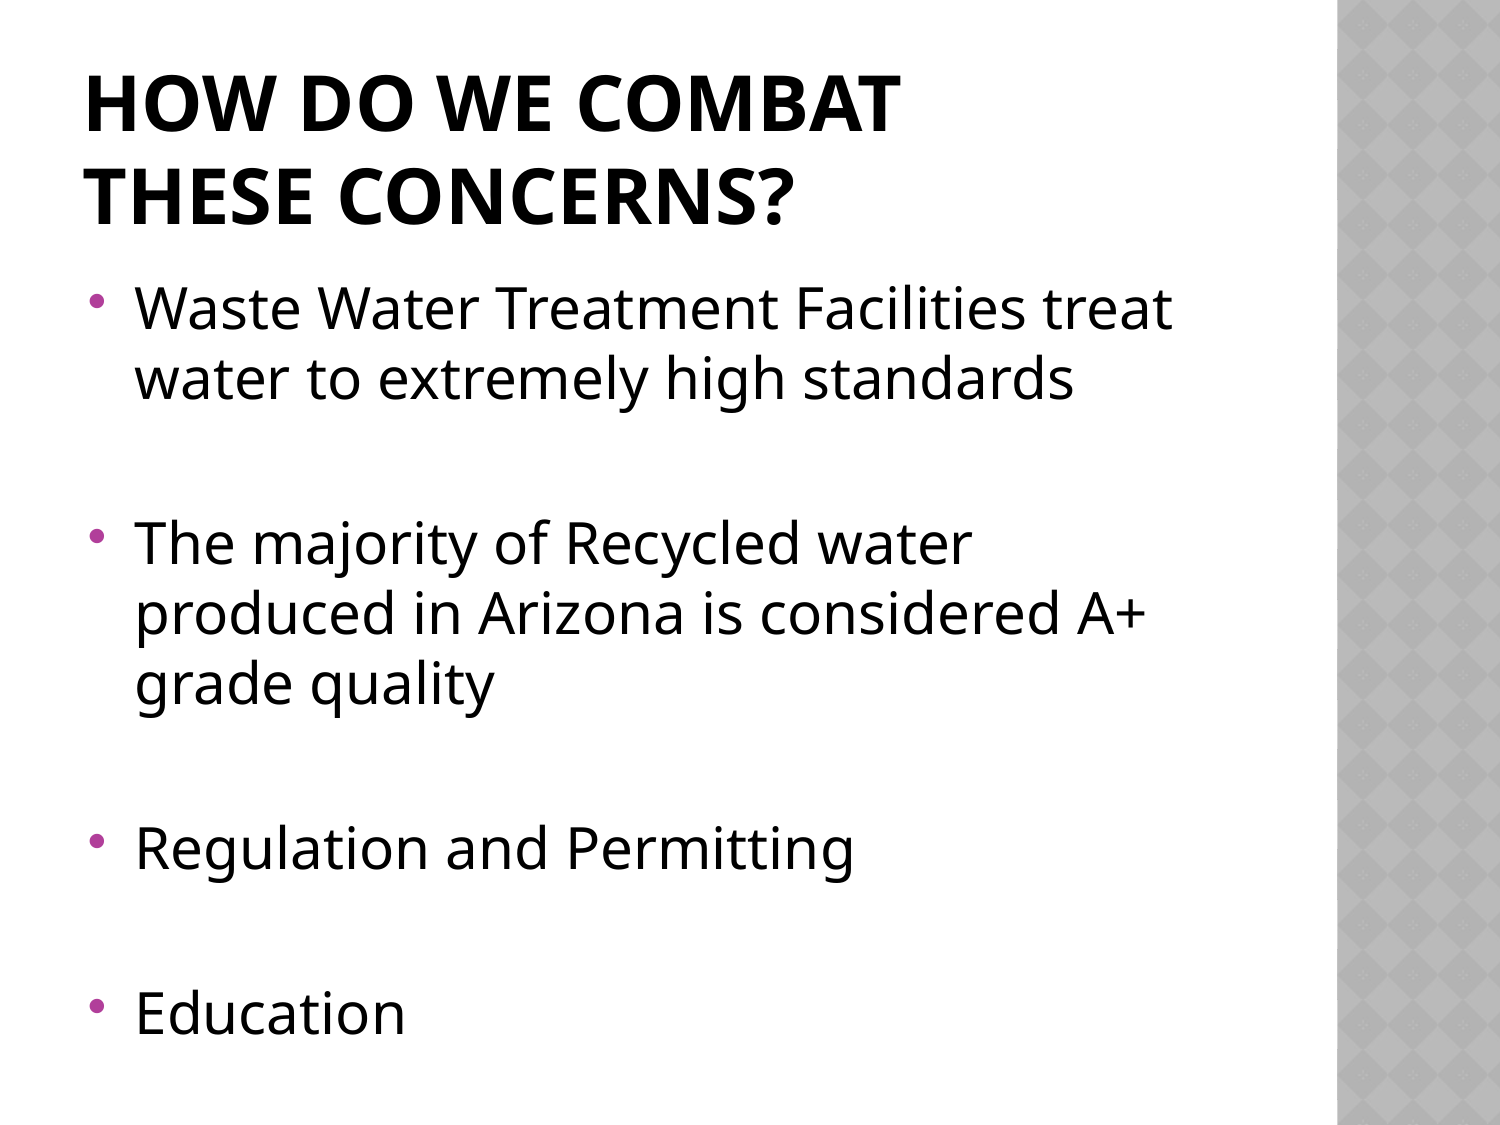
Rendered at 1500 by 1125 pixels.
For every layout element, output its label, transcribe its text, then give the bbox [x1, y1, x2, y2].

title How do we combat these concerns? [75, 52, 1263, 240]
list Waste Water Treatment Facilities treat water to extremely high standards The majority of Recycled water produced in Arizona is considered A+ grade quality Regulation and Permitting Education [75, 264, 1263, 1059]
